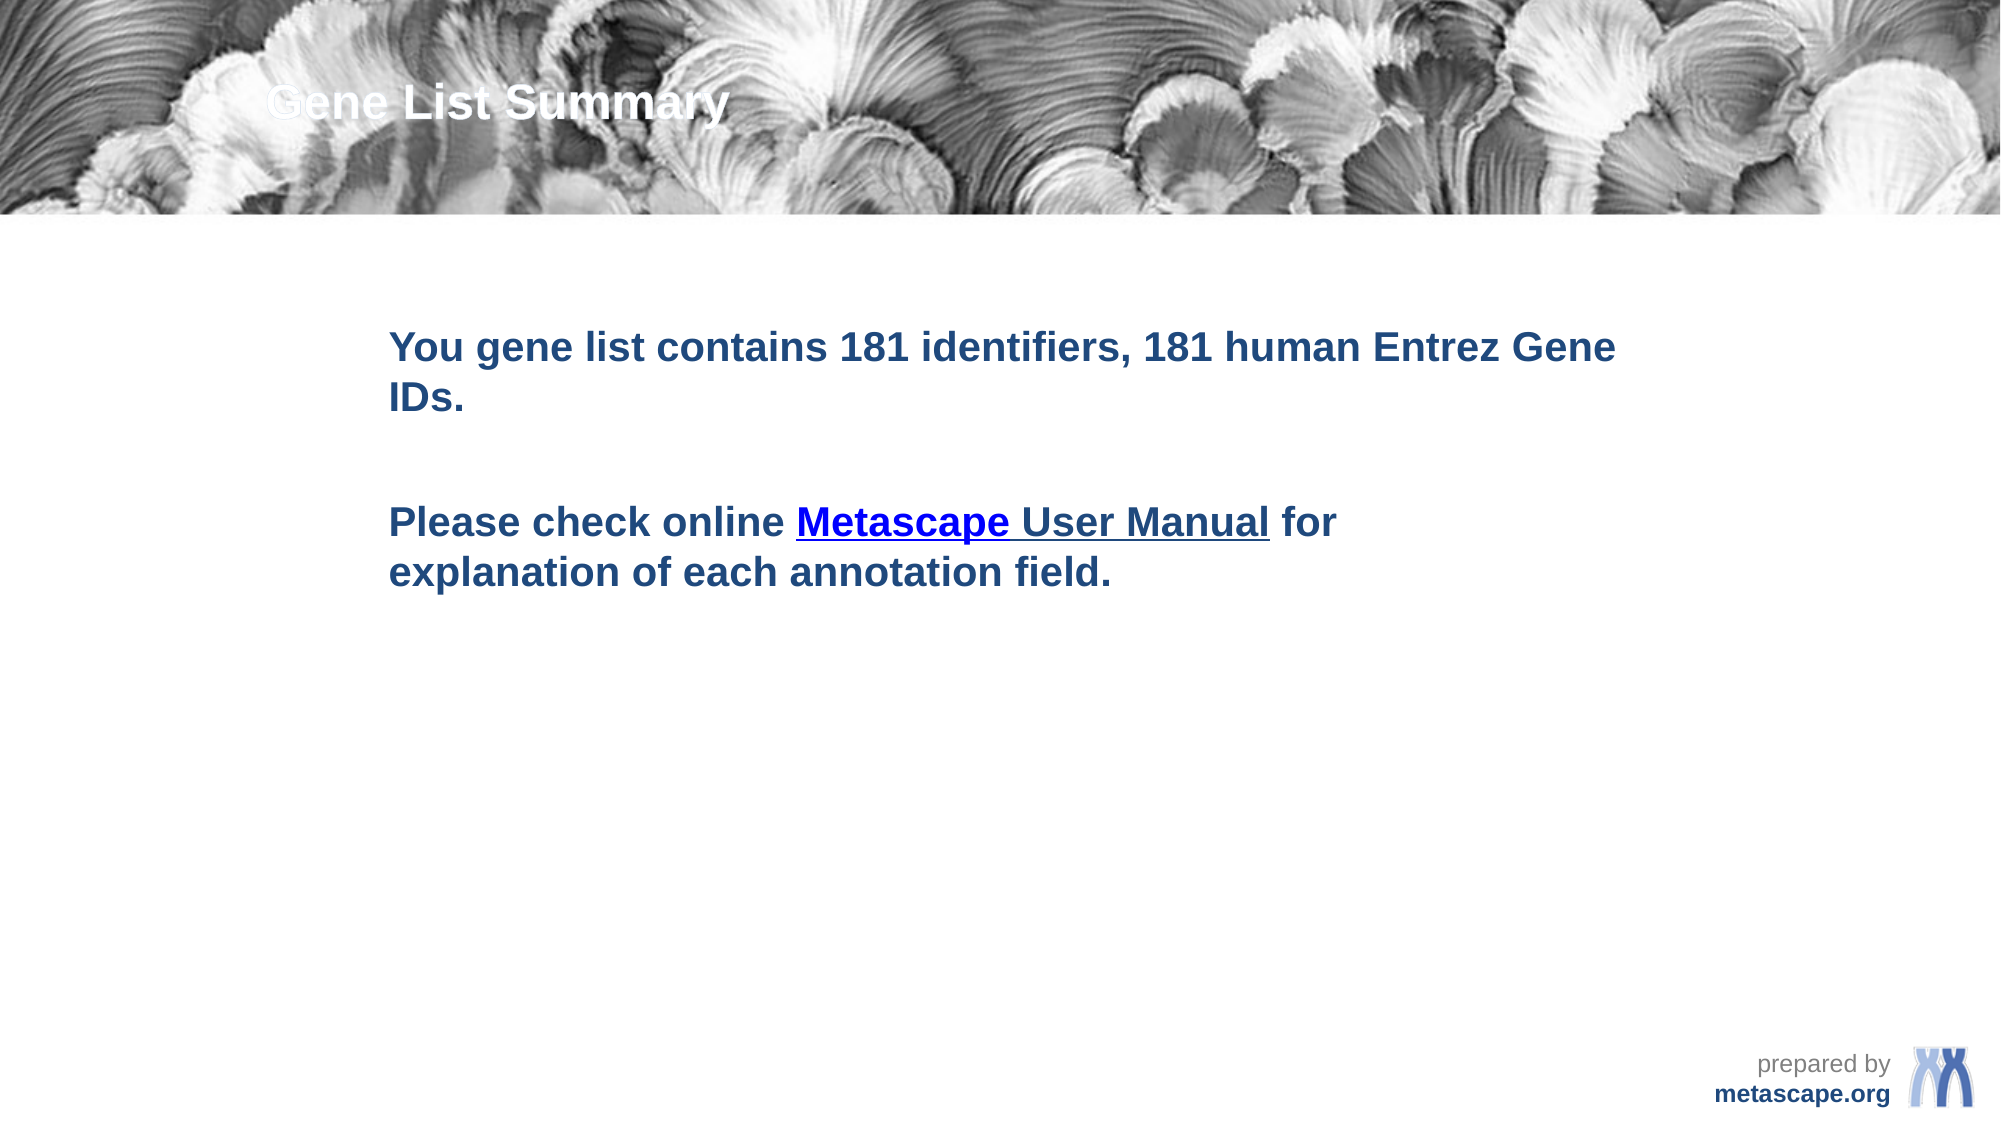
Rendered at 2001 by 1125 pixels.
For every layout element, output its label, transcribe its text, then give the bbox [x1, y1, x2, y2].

text_box You gene list contains 181 identifiers, 181 human Entrez Gene IDs. [373, 311, 1647, 427]
text_box Please check online Metascape User Manual for explanation of each annotation field. [373, 487, 1526, 603]
title Gene List Summary [249, 61, 1600, 137]
picture [0, 0, 2001, 1125]
